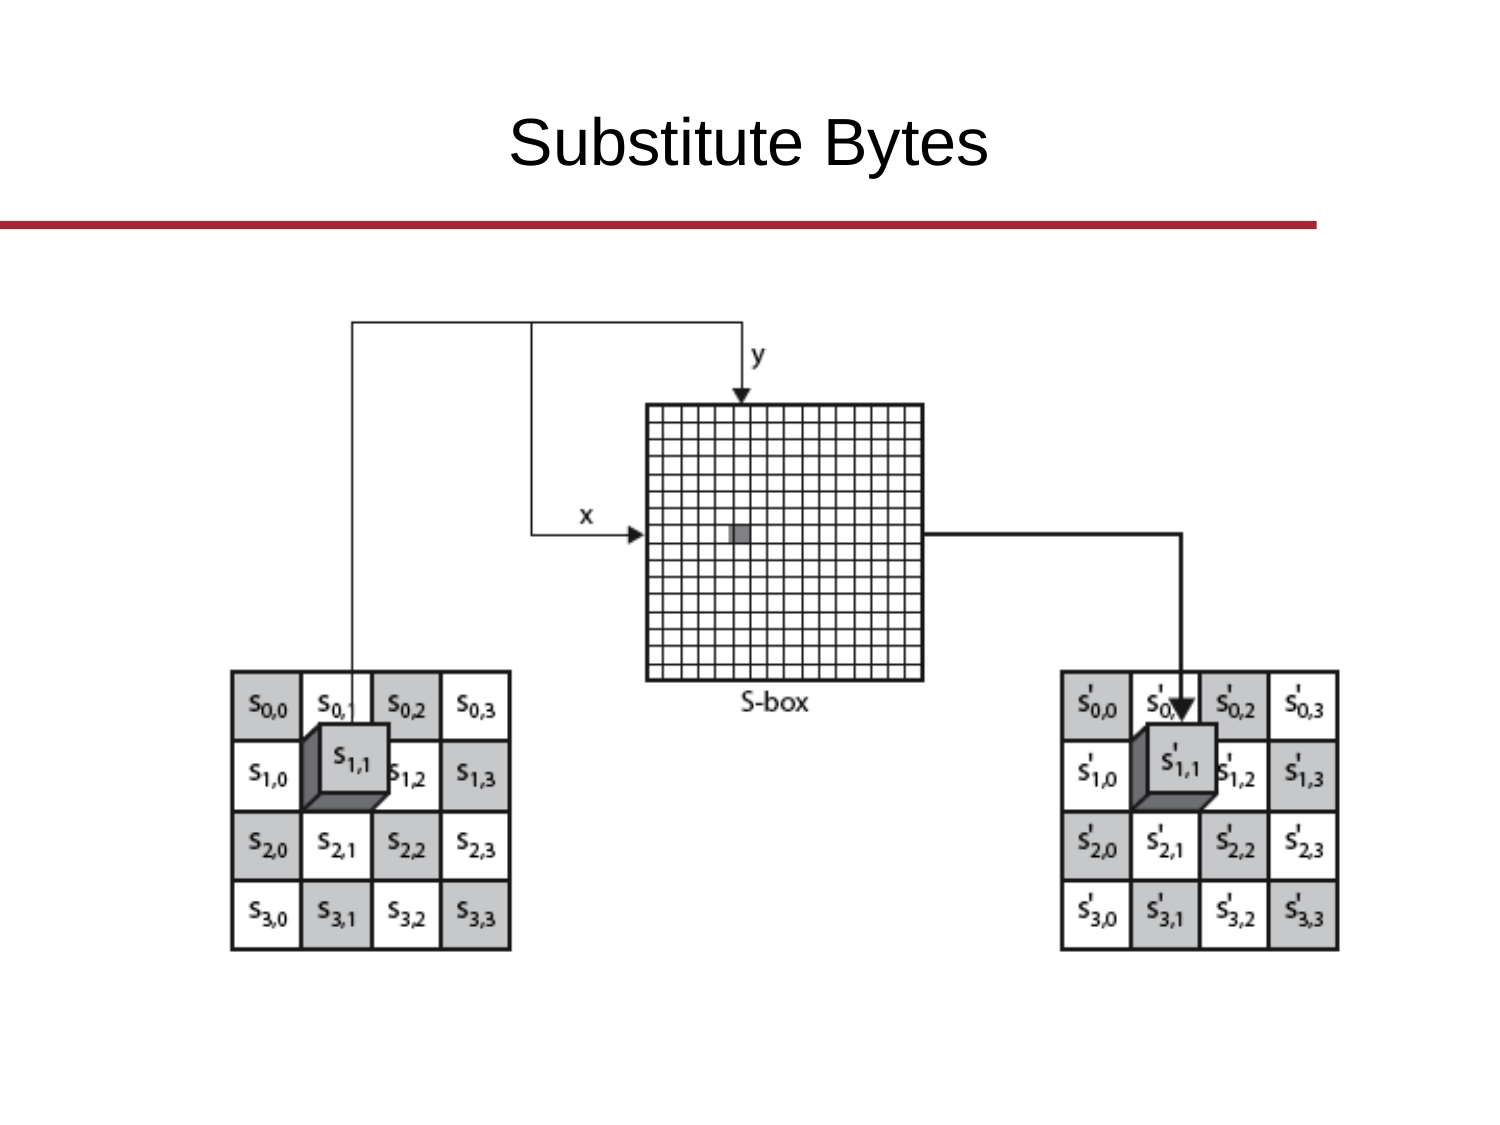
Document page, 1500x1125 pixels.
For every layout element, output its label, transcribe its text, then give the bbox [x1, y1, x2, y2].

picture [212, 299, 1365, 978]
text_box Substitute Bytes [74, 45, 1425, 233]
